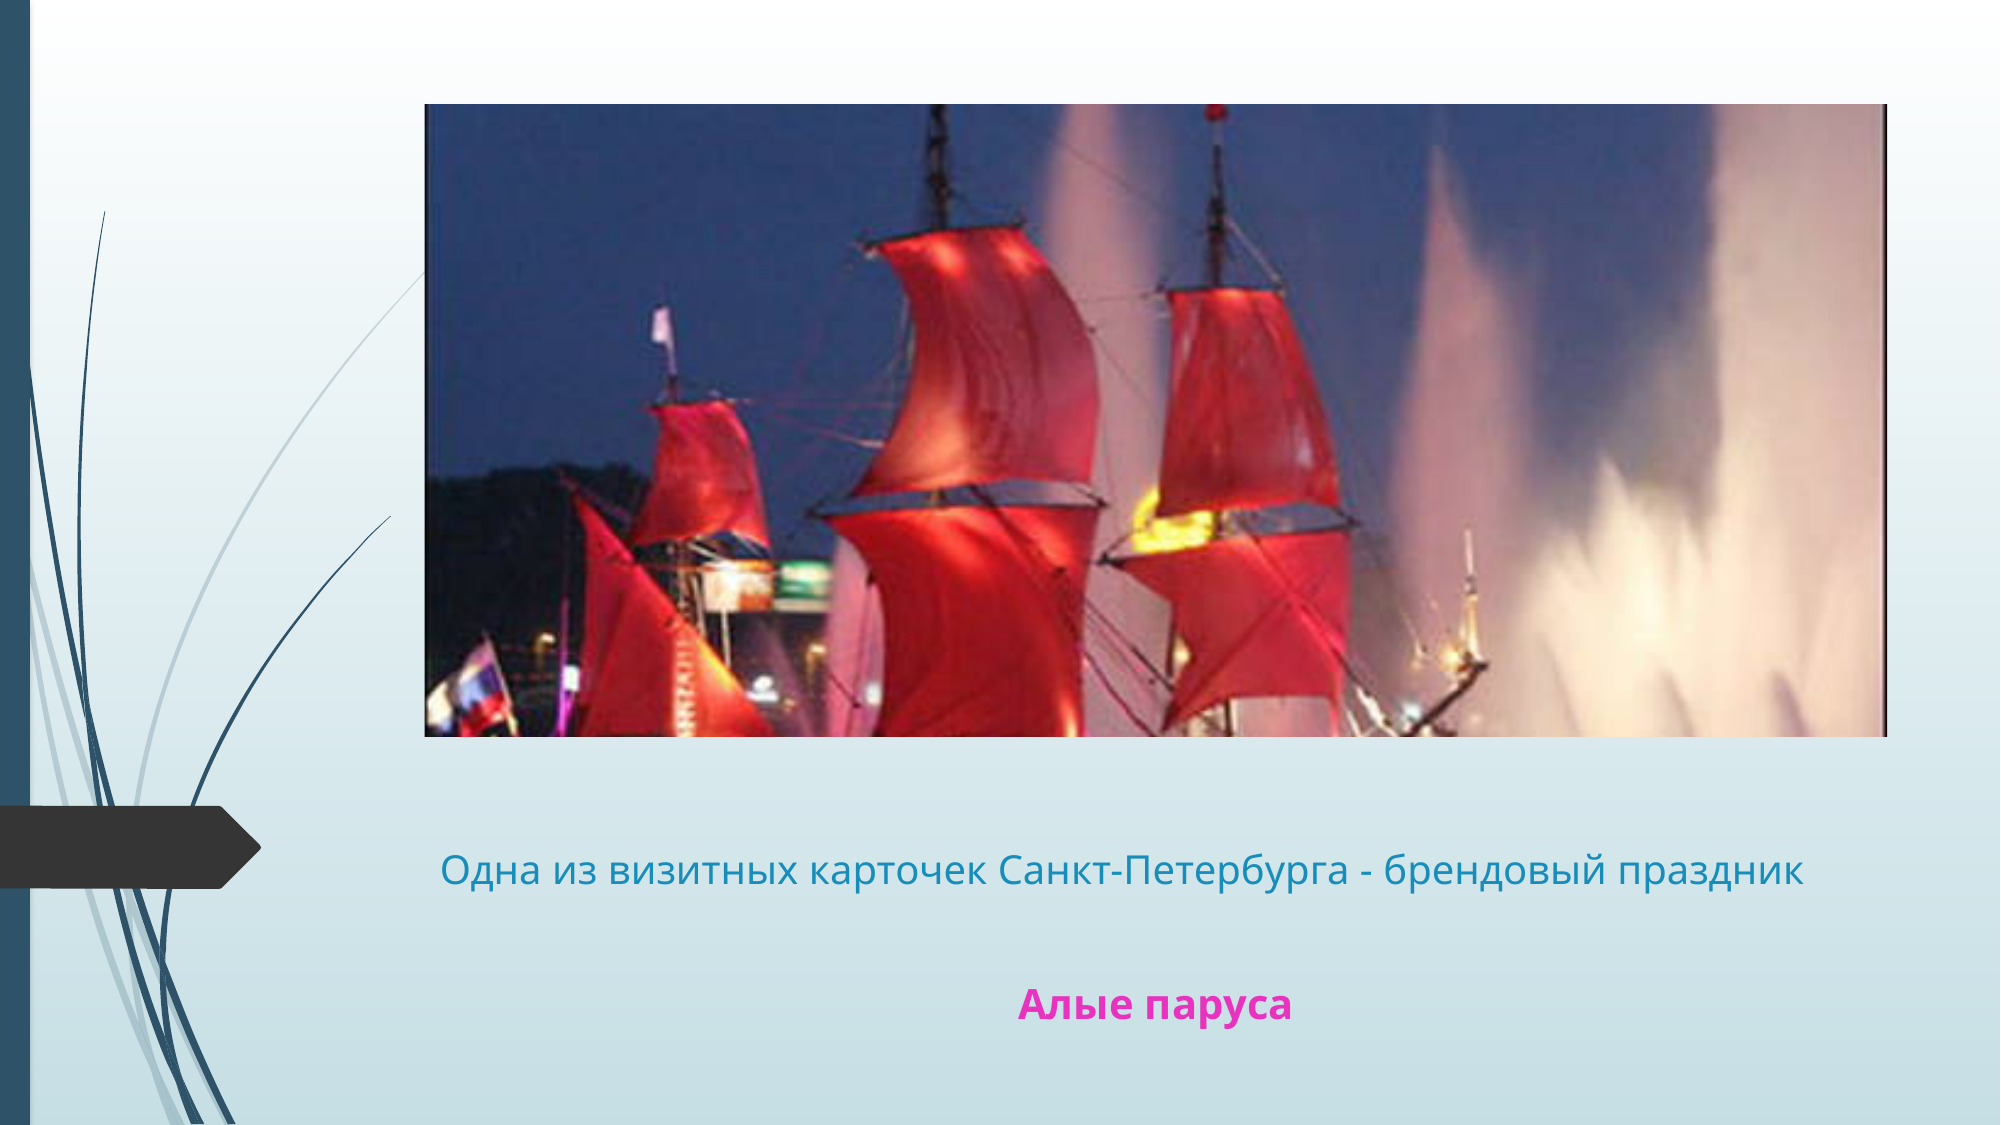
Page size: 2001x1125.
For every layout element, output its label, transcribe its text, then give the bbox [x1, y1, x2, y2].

list Алые паруса [424, 969, 1888, 1049]
title Одна из визитных карточек Санкт-Петербурга - брендовый праздник [424, 806, 1888, 900]
picture [424, 103, 1888, 737]
